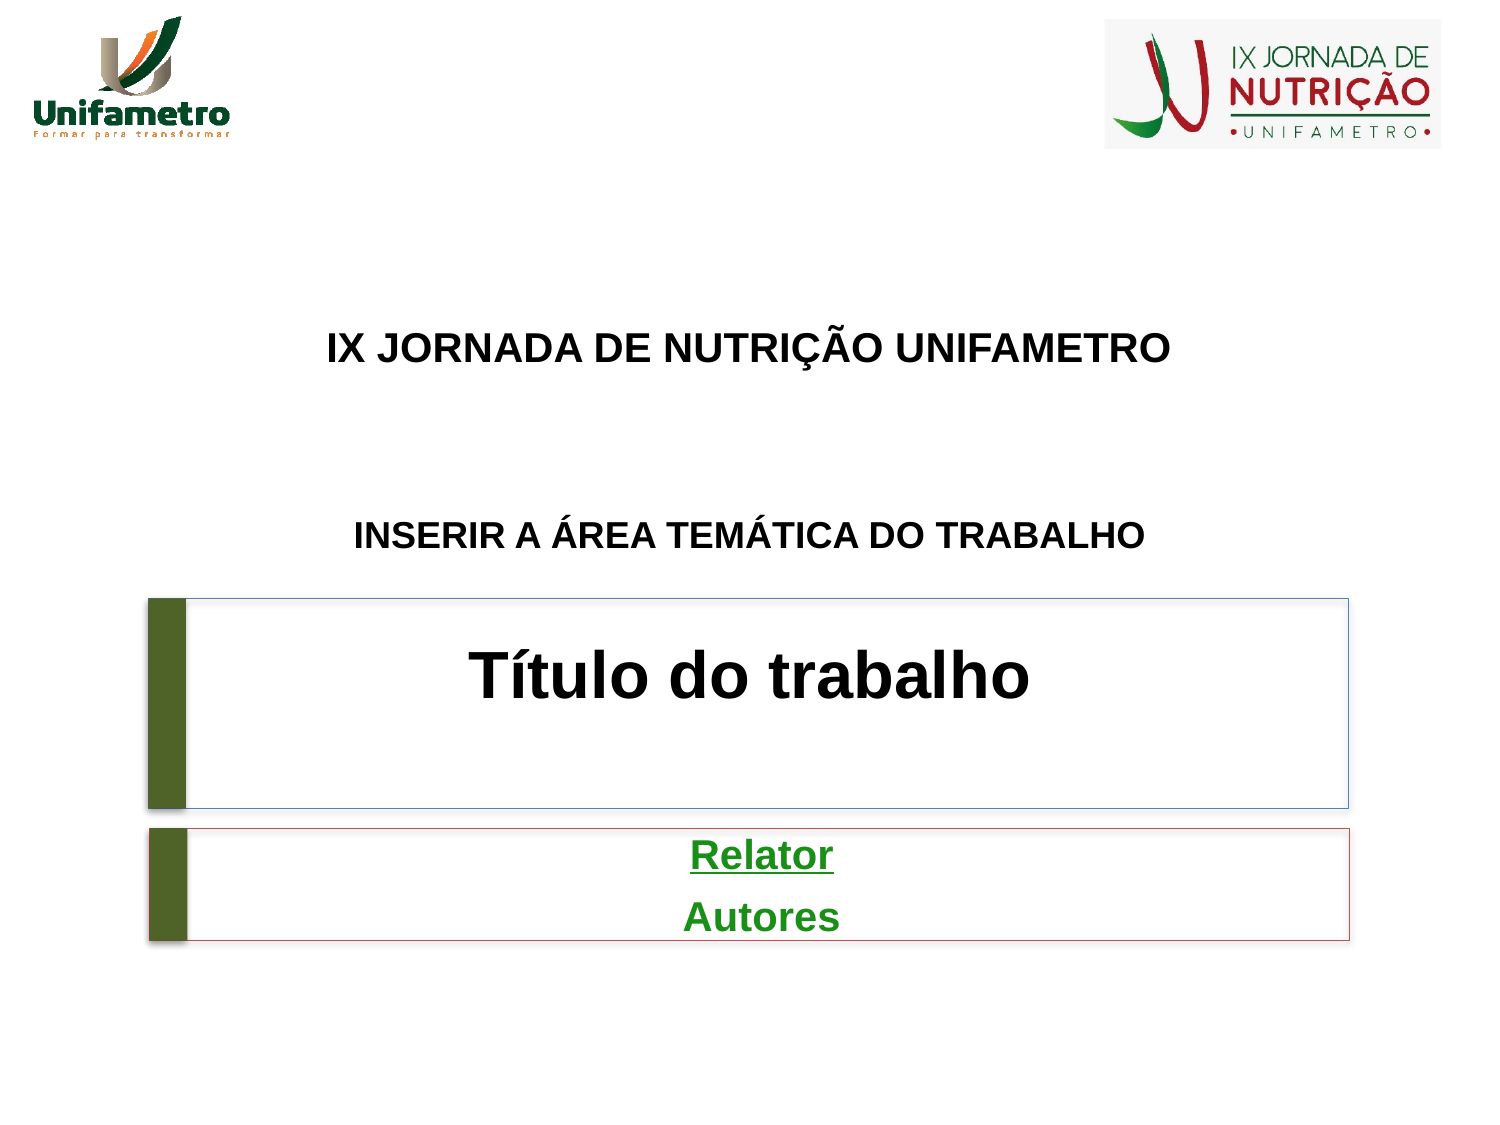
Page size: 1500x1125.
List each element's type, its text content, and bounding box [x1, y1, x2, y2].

text_box INSERIR A ÁREA TEMÁTICA DO TRABALHO [58, 503, 1442, 575]
picture [1104, 18, 1442, 150]
title Título do trabalho [187, 624, 1313, 787]
picture [29, 11, 236, 140]
subtitle Relator Autores [194, 820, 1329, 951]
